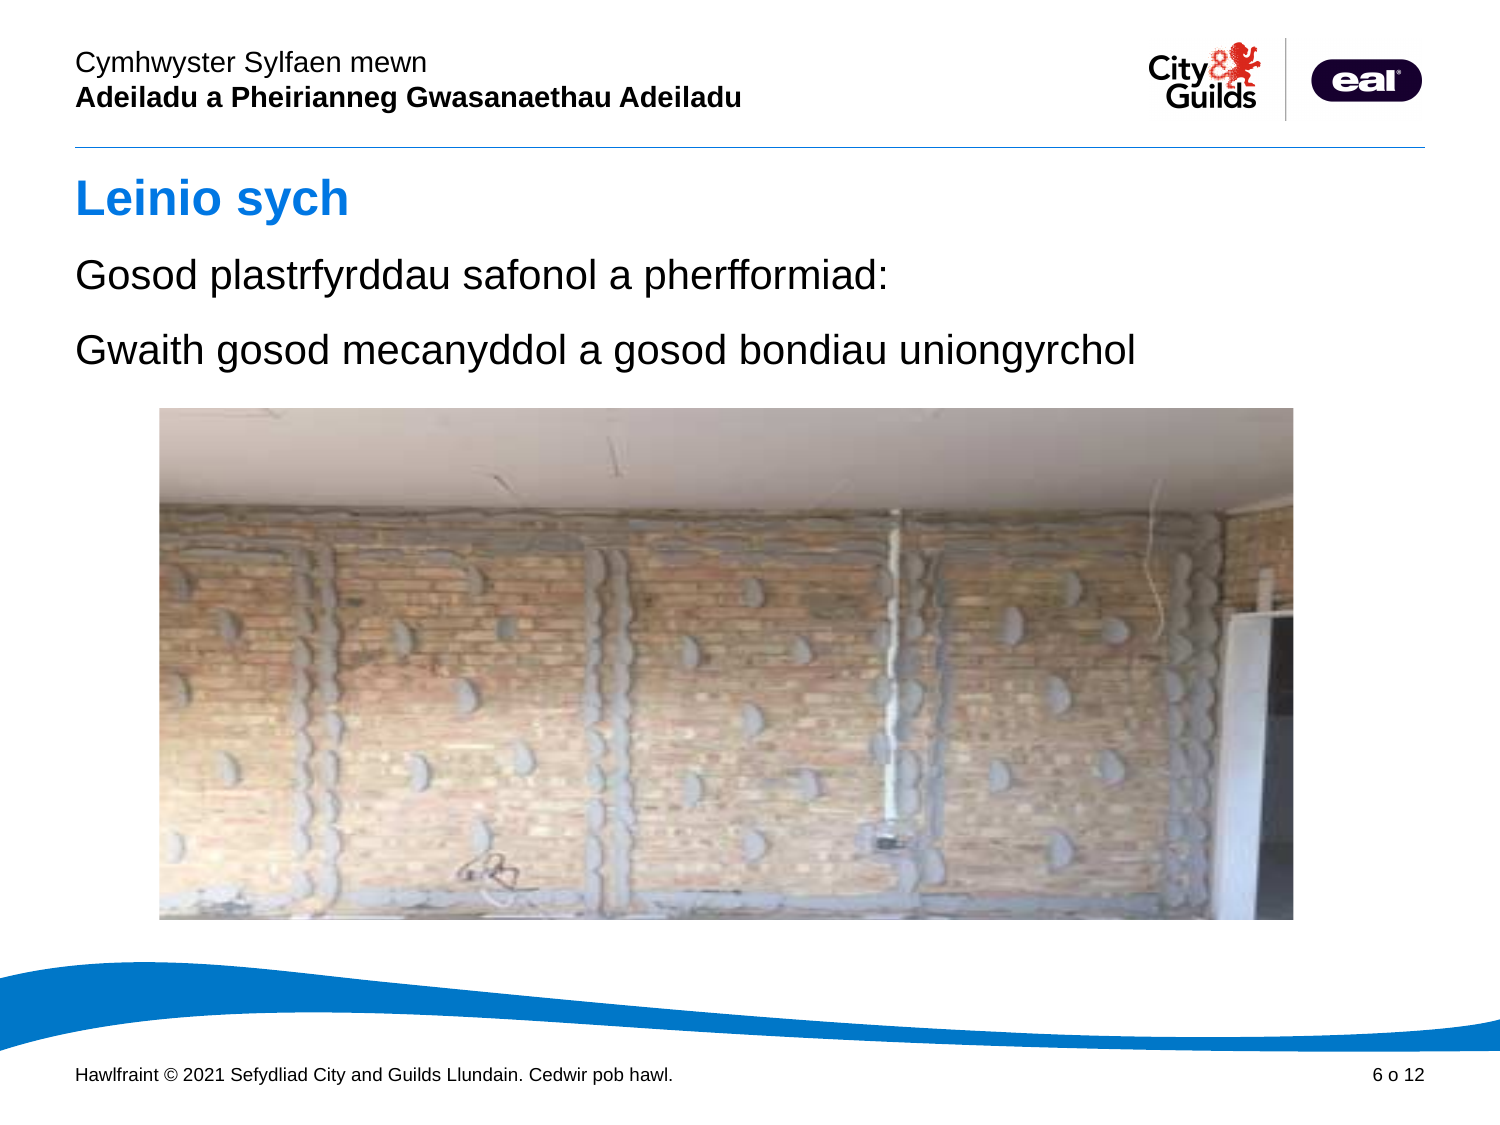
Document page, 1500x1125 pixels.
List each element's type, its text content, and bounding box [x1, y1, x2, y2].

picture [159, 396, 1294, 920]
picture [1149, 38, 1422, 121]
title Leinio sych [74, 165, 1424, 229]
list Gosod plastrfyrddau safonol a pherfformiad: Gwaith gosod mecanyddol a gosod bondiau uniongyrchol [74, 247, 1426, 946]
